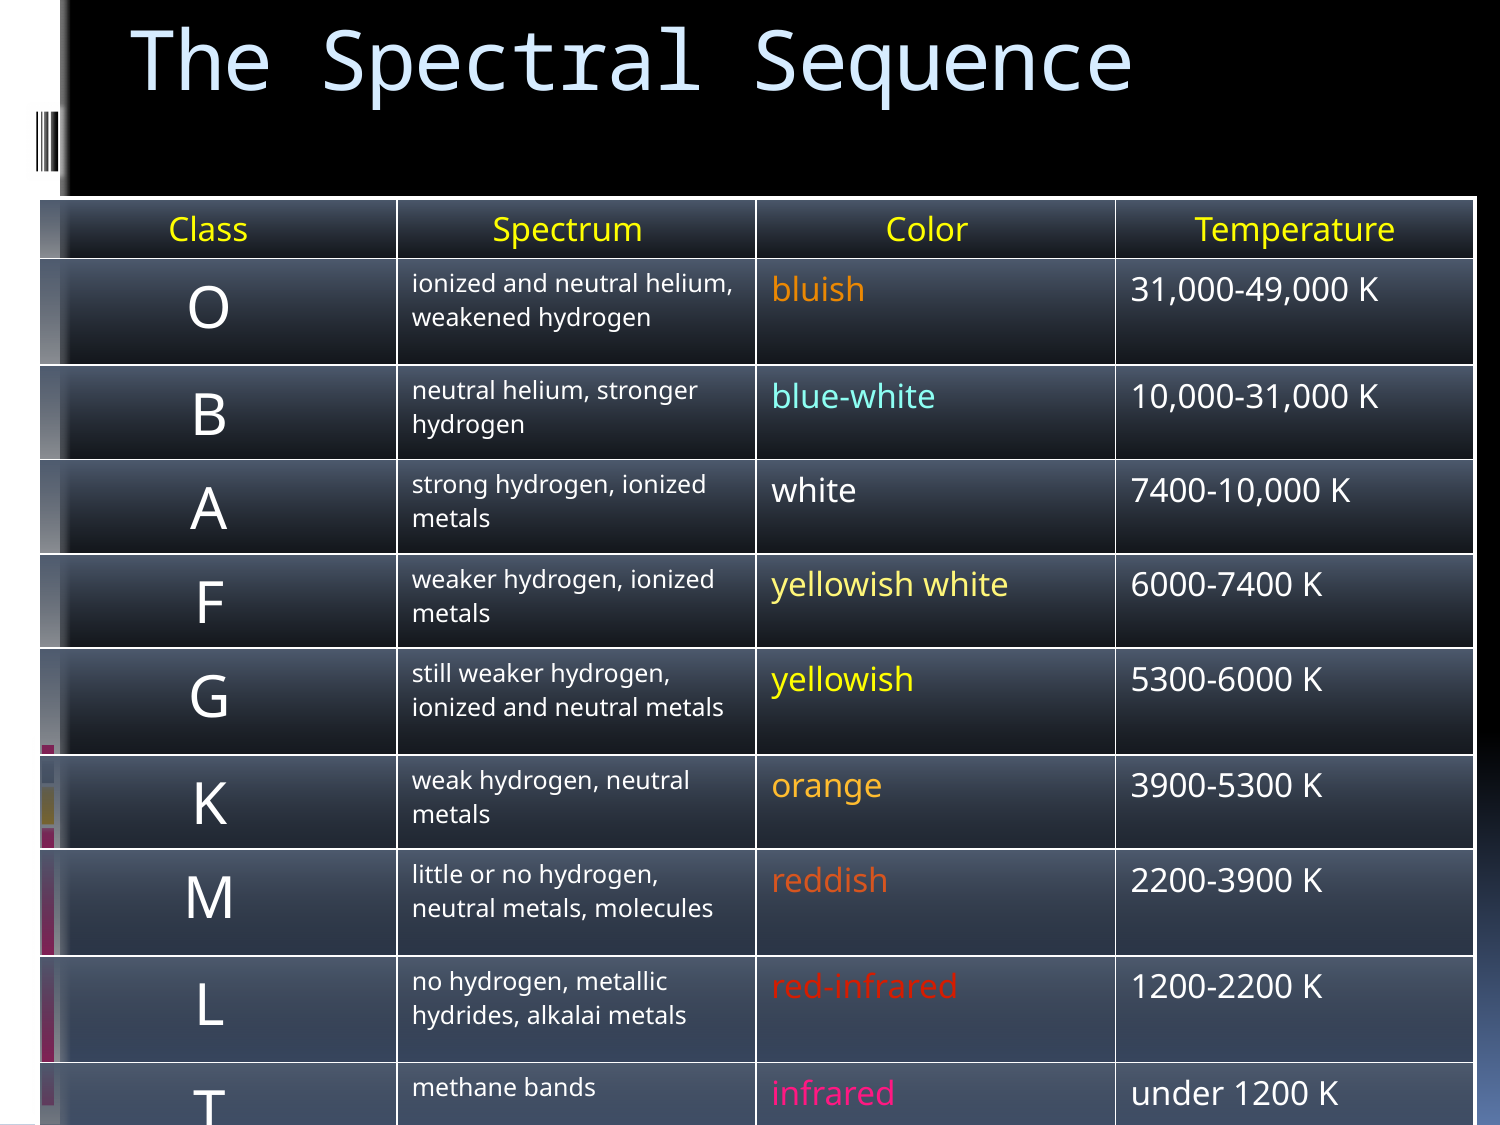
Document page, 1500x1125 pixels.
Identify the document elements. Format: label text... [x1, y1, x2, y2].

table_cell ionized and neutral helium, weakened hydrogen [398, 259, 755, 364]
table_cell strong hydrogen, ionized metals [398, 460, 755, 553]
table_cell 10,000-31,000 K [1116, 366, 1473, 459]
table_cell T [40, 1063, 396, 1125]
table_cell G [40, 649, 396, 754]
table_cell yellowish [757, 649, 1115, 754]
table_header Color [757, 200, 1115, 258]
table_cell O [40, 259, 396, 364]
table_cell 2200-3900 K [1116, 850, 1473, 955]
table_cell little or no hydrogen, neutral metals, molecules [398, 850, 755, 955]
table_cell A [40, 460, 396, 553]
table_cell yellowish white [757, 555, 1115, 647]
table_cell infrared [757, 1063, 1115, 1125]
table_cell B [40, 366, 396, 459]
table_cell L [40, 957, 396, 1062]
table_cell red-infrared [757, 957, 1115, 1062]
table_header Spectrum [398, 200, 755, 258]
table_cell M [40, 850, 396, 955]
table_cell weak hydrogen, neutral metals [398, 756, 755, 848]
table_cell K [40, 756, 396, 848]
table_cell 6000-7400 K [1116, 555, 1473, 647]
table_cell methane bands [398, 1063, 755, 1125]
table_cell 7400-10,000 K [1116, 460, 1473, 553]
table_header Class [40, 200, 396, 258]
table_cell 31,000-49,000 K [1116, 259, 1473, 364]
table_header Temperature [1116, 200, 1473, 258]
table_cell neutral helium, stronger hydrogen [398, 366, 755, 459]
table_cell 3900-5300 K [1116, 756, 1473, 848]
table_cell still weaker hydrogen, ionized and neutral metals [398, 649, 755, 754]
table_cell white [757, 460, 1115, 553]
table_cell F [40, 555, 396, 647]
table_cell 1200-2200 K [1116, 957, 1473, 1062]
table_cell bluish [757, 259, 1115, 364]
table_cell blue-white [757, 366, 1115, 459]
table_cell reddish [757, 850, 1115, 955]
title The Spectral Sequence [112, 0, 1388, 188]
table_cell 5300-6000 K [1116, 649, 1473, 754]
table_cell weaker hydrogen, ionized metals [398, 555, 755, 647]
table_cell under 1200 K [1116, 1063, 1473, 1125]
table_cell orange [757, 756, 1115, 848]
table_cell no hydrogen, metallic hydrides, alkalai metals [398, 957, 755, 1062]
